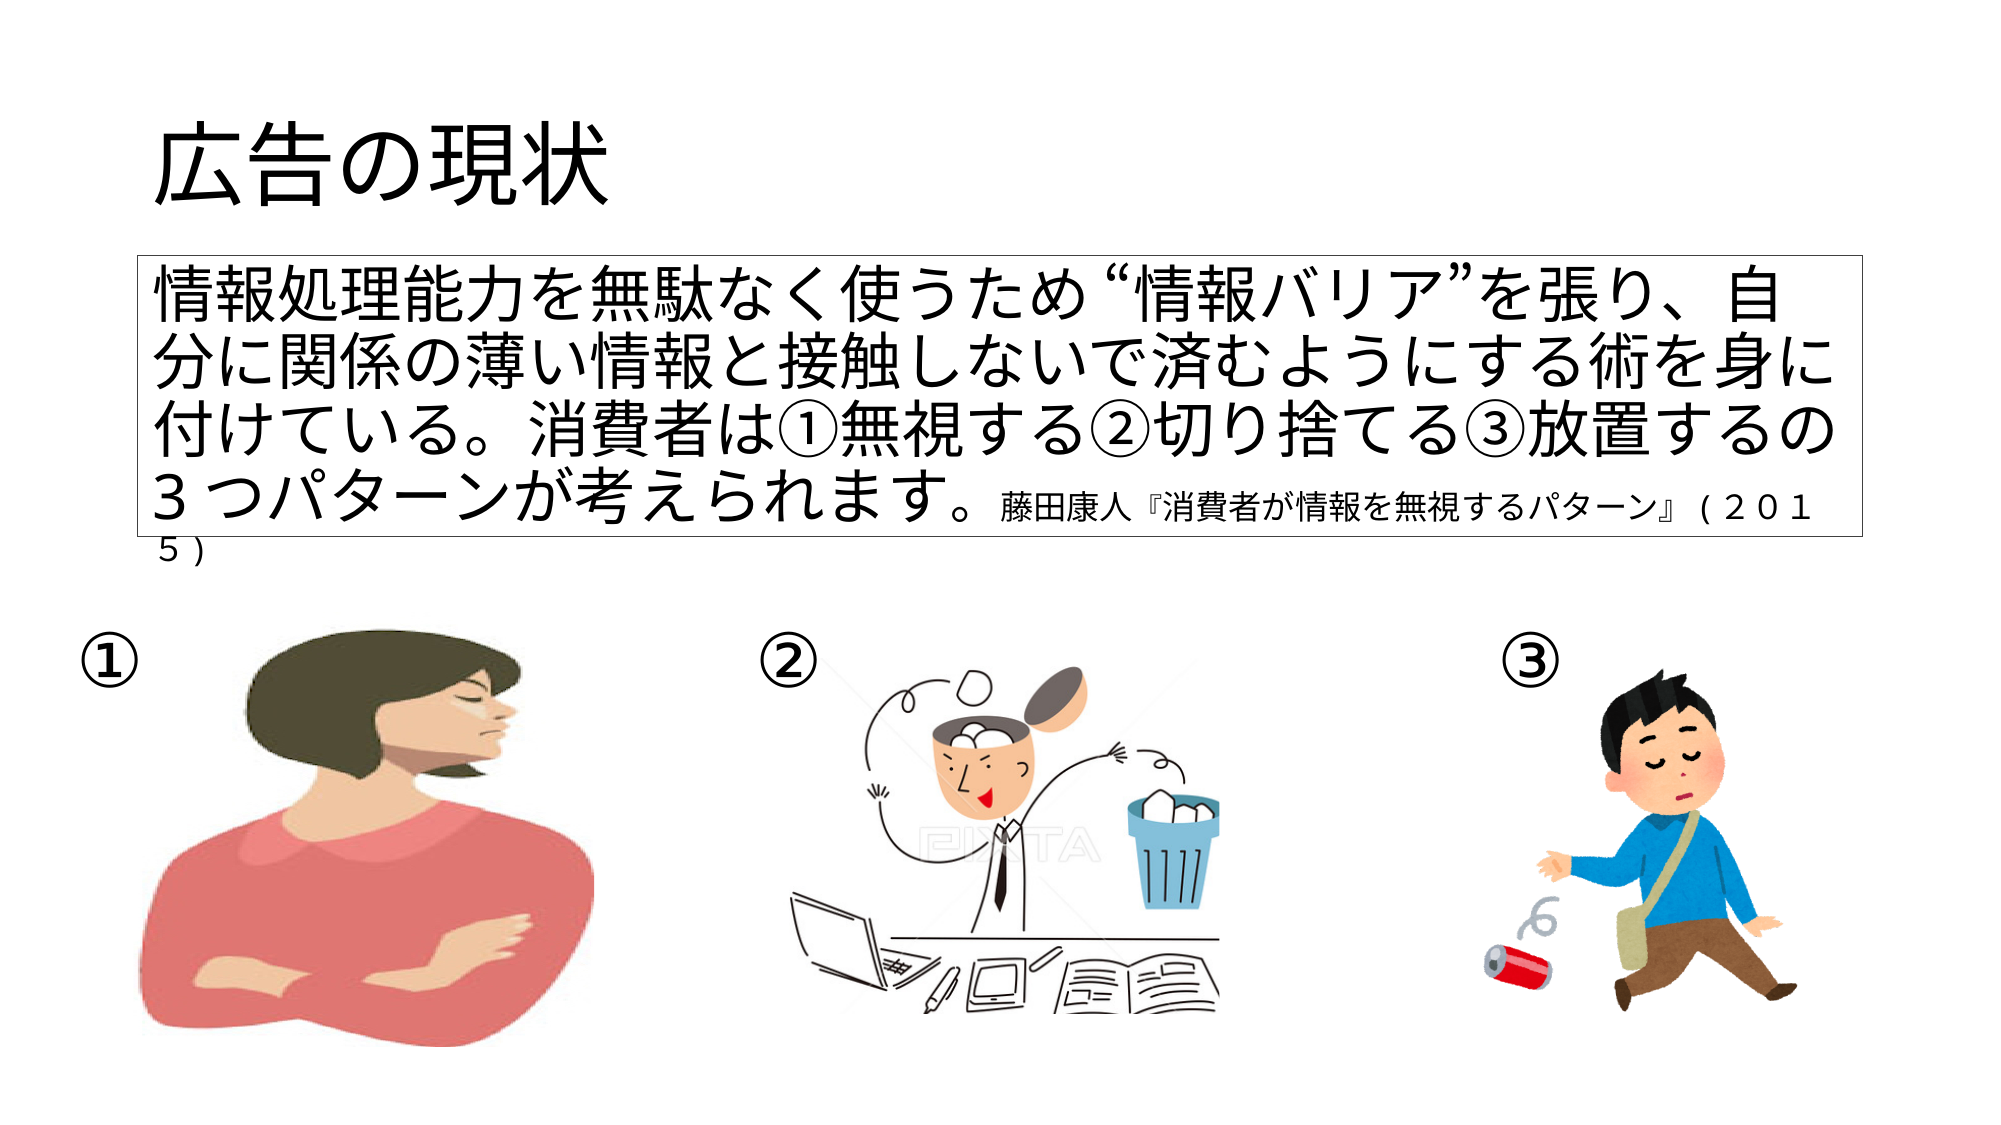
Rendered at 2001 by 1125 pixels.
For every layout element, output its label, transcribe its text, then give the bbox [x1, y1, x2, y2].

picture [133, 609, 595, 1047]
picture [1478, 662, 1816, 1019]
picture [781, 658, 1220, 1014]
text_box ③ [1483, 604, 1581, 662]
text_box ① [61, 604, 207, 710]
text_box ② [740, 604, 838, 710]
title 広告の現状 [137, 59, 1863, 255]
list 情報処理能力を無駄なく使うため “情報バリア”を張り、自分に関係の薄い情報と接触しないで済むようにする術を身に付けている。消費者は①無視する②切り捨てる③放置するの3つパターンが考えられます。藤田康人『消費者が情報を無視するパターン』(２０１５) [137, 255, 1863, 537]
